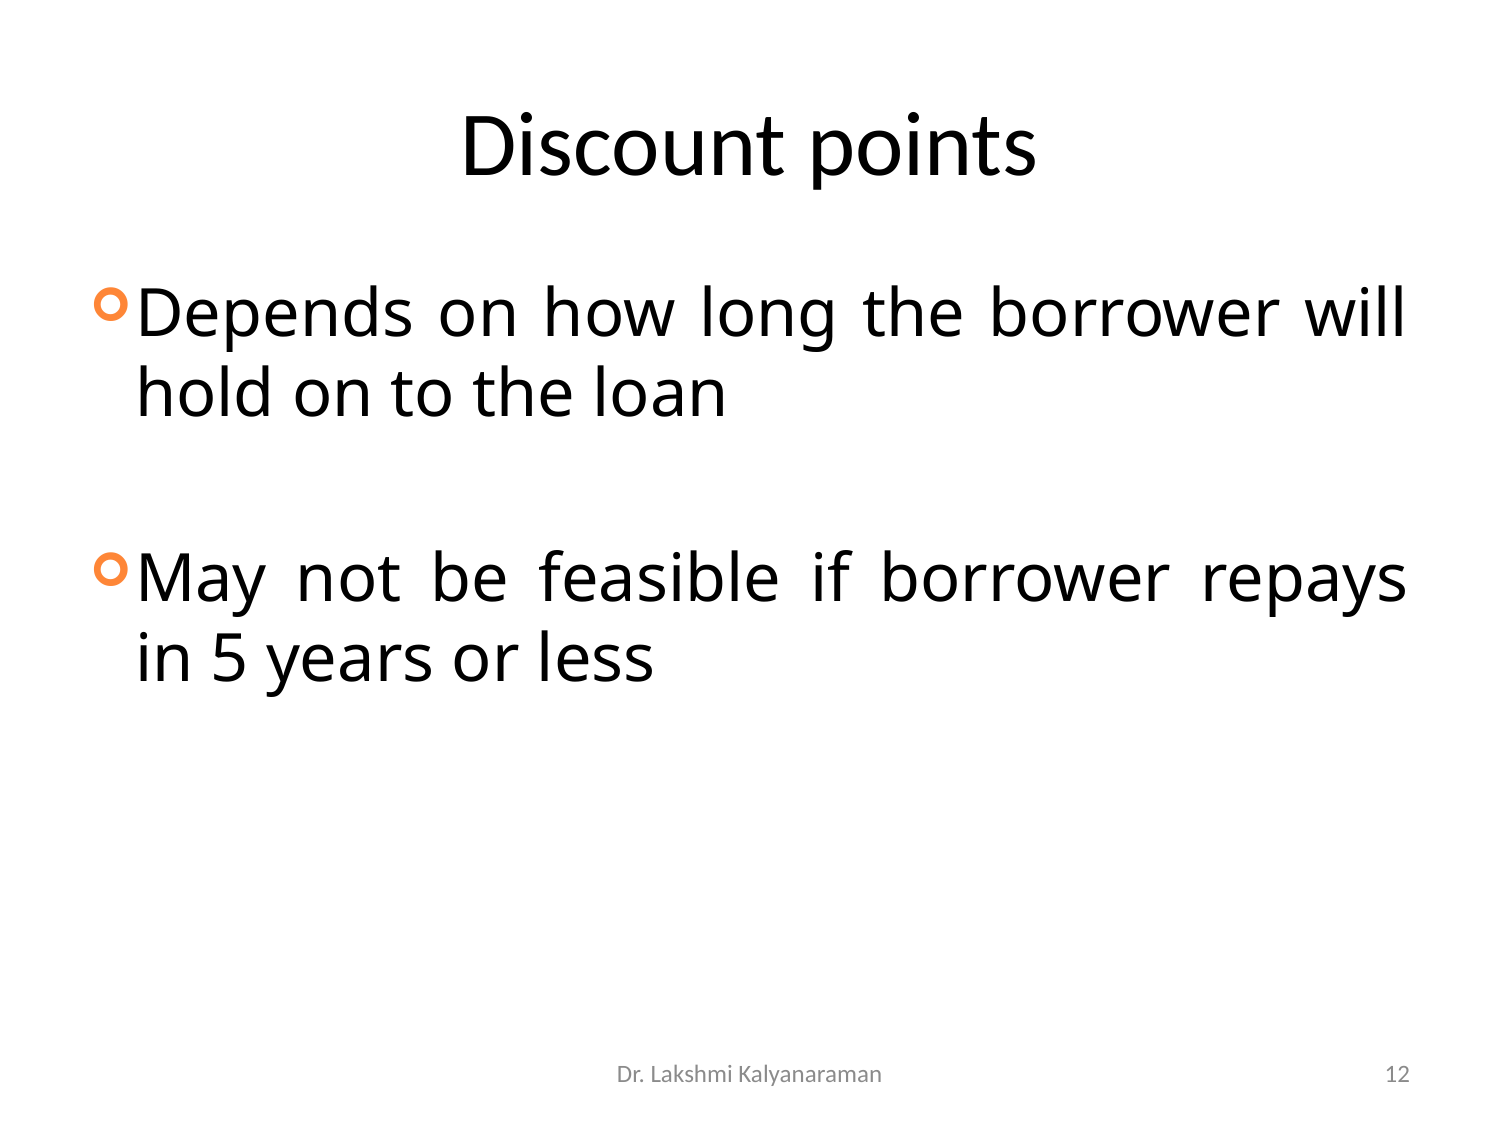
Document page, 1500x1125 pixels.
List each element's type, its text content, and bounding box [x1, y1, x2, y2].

list Depends on how long the borrower will hold on to the loan May not be feasible if borrower repays in 5 years or less [75, 262, 1425, 1005]
footer Dr. Lakshmi Kalyanaraman [512, 1042, 988, 1103]
slide_number 12 [1074, 1042, 1425, 1103]
title Discount points [75, 45, 1425, 233]
